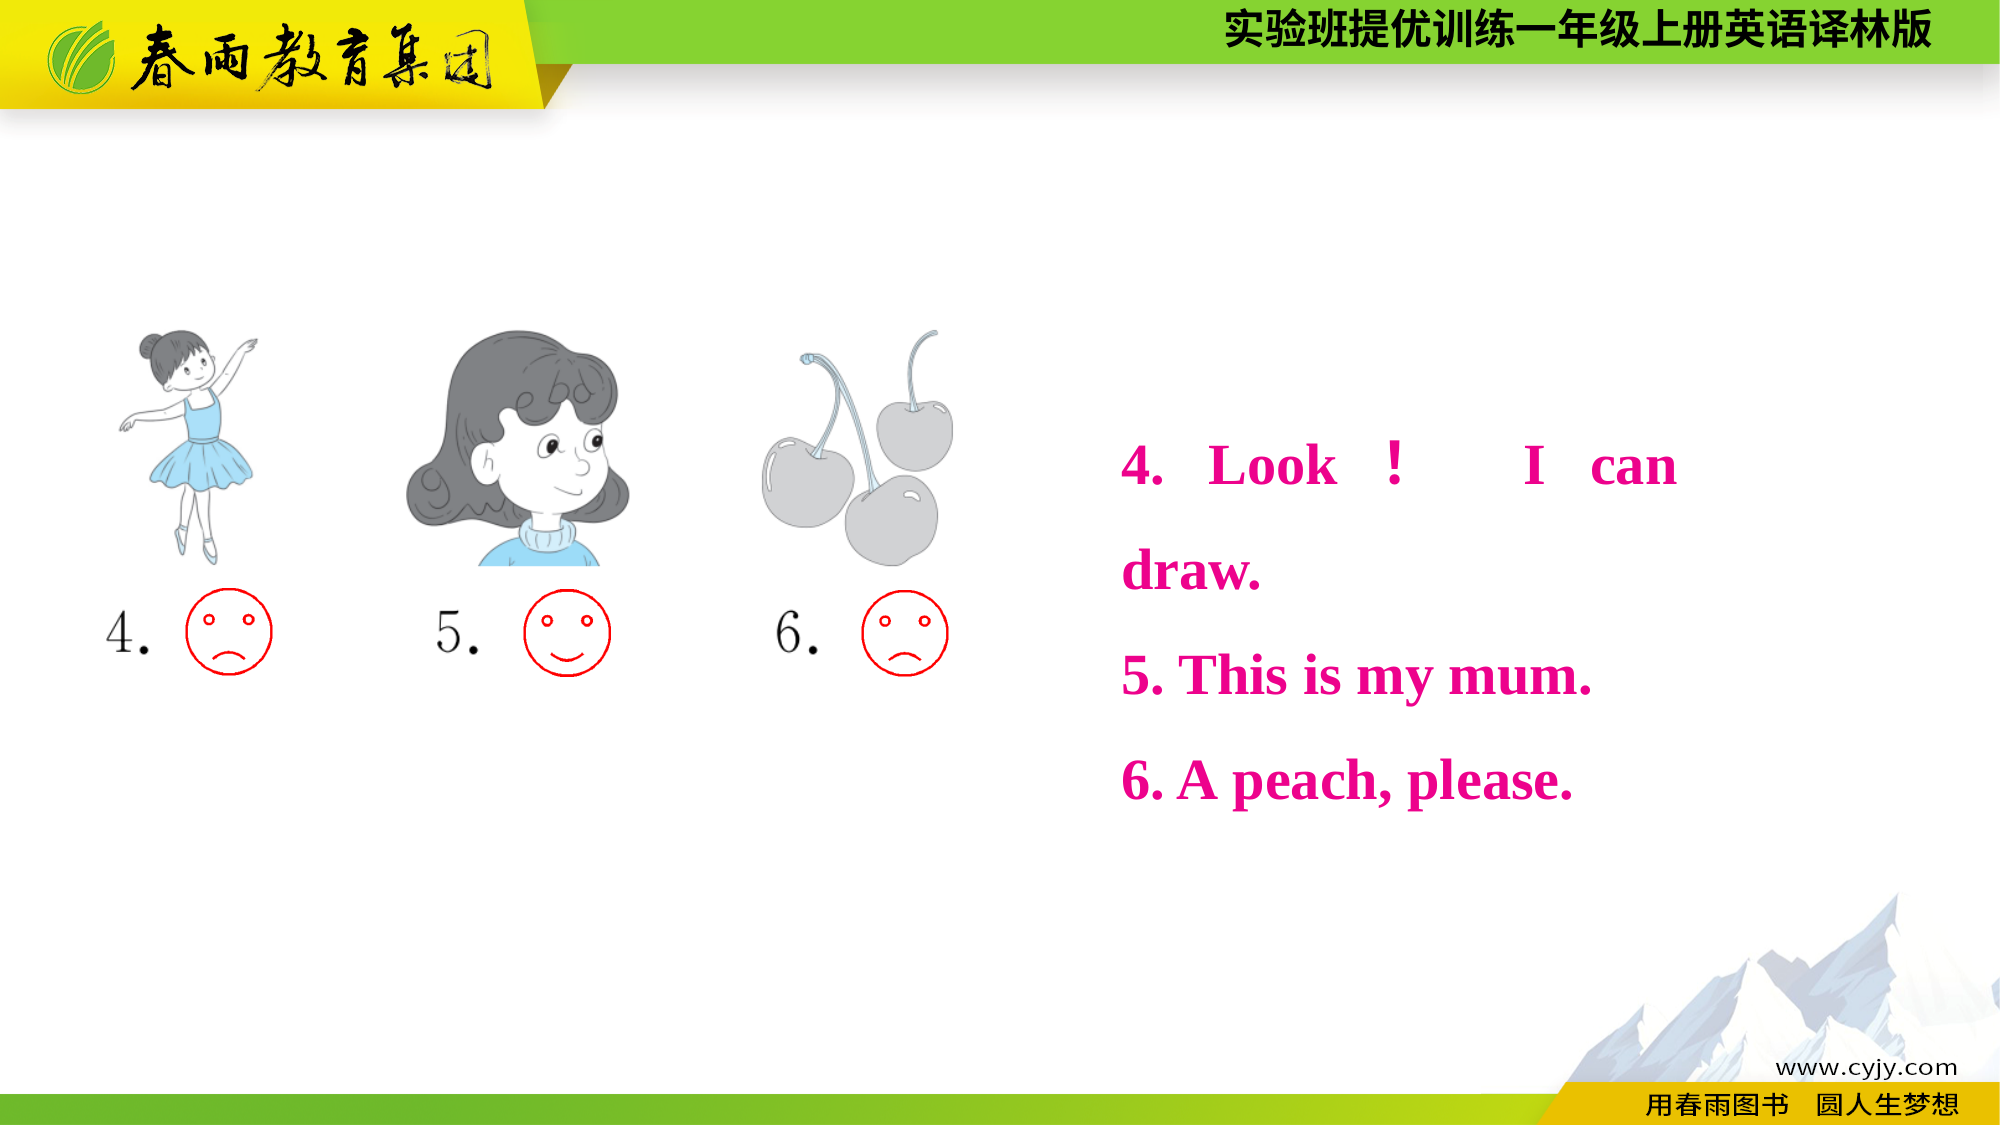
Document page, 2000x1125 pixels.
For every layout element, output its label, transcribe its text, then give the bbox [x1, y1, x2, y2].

list 4. Look！ I can draw. 5. This is my mum. 6. A peach, please. [1106, 383, 1693, 705]
picture [0, 0, 2000, 1125]
